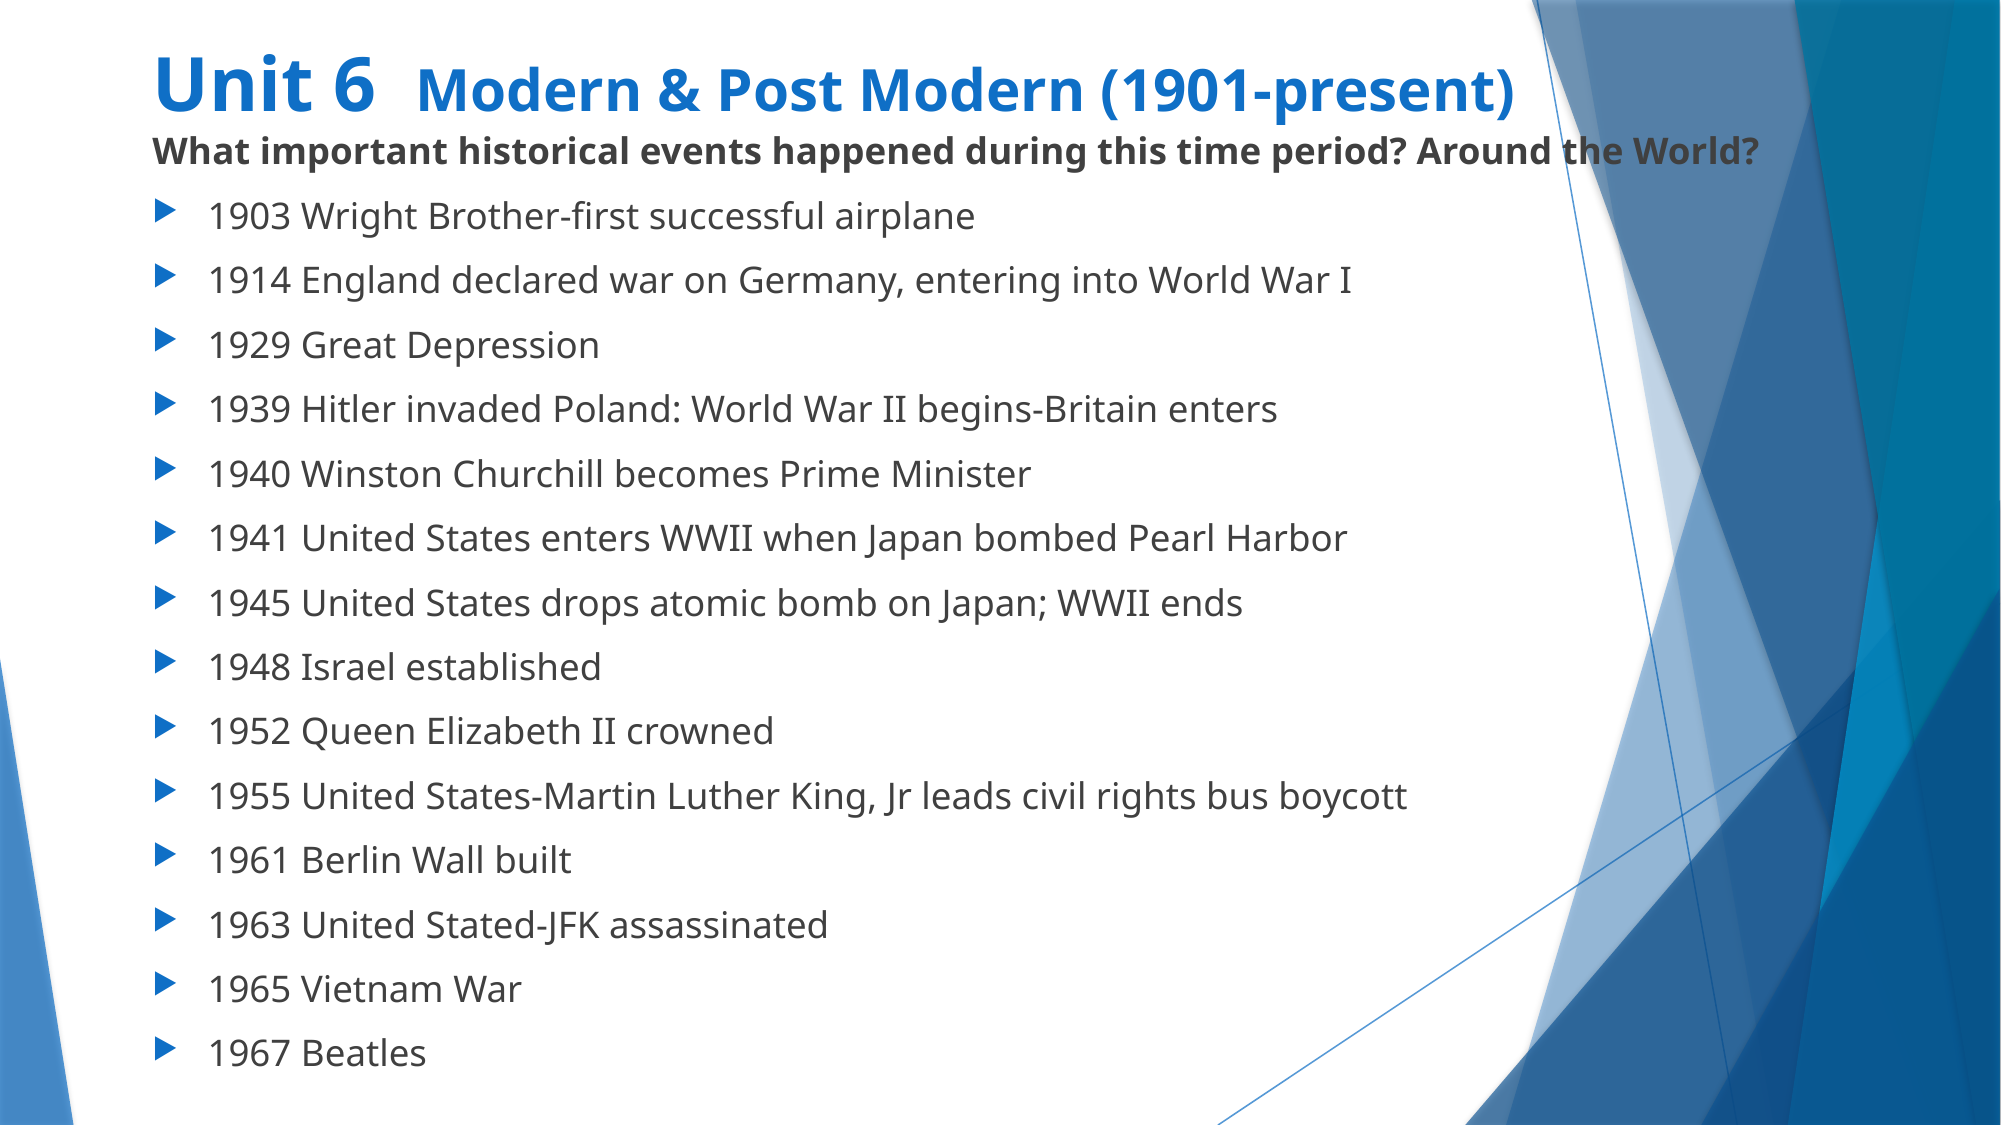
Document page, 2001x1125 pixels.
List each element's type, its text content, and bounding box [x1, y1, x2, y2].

list What important historical events happened during this time period? Around the World? 1903 Wright Brother-first successful airplane 1914 England declared war on Germany, entering into World War I 1929 Great Depression 1939 Hitler invaded Poland: World War II begins-Britain enters 1940 Winston Churchill becomes Prime Minister 1941 United States enters WWII when Japan bombed Pearl Harbor 1945 United States drops atomic bomb on Japan; WWII ends 1948 Israel established 1952 Queen Elizabeth II crowned 1955 United States-Martin Luther King, Jr leads civil rights bus boycott 1961 Berlin Wall built 1963 United Stated-JFK assassinated 1965 Vietnam War 1967 Beatles [137, 120, 1863, 1091]
title Unit 6 Modern & Post Modern (1901-present) [137, 29, 1863, 120]
